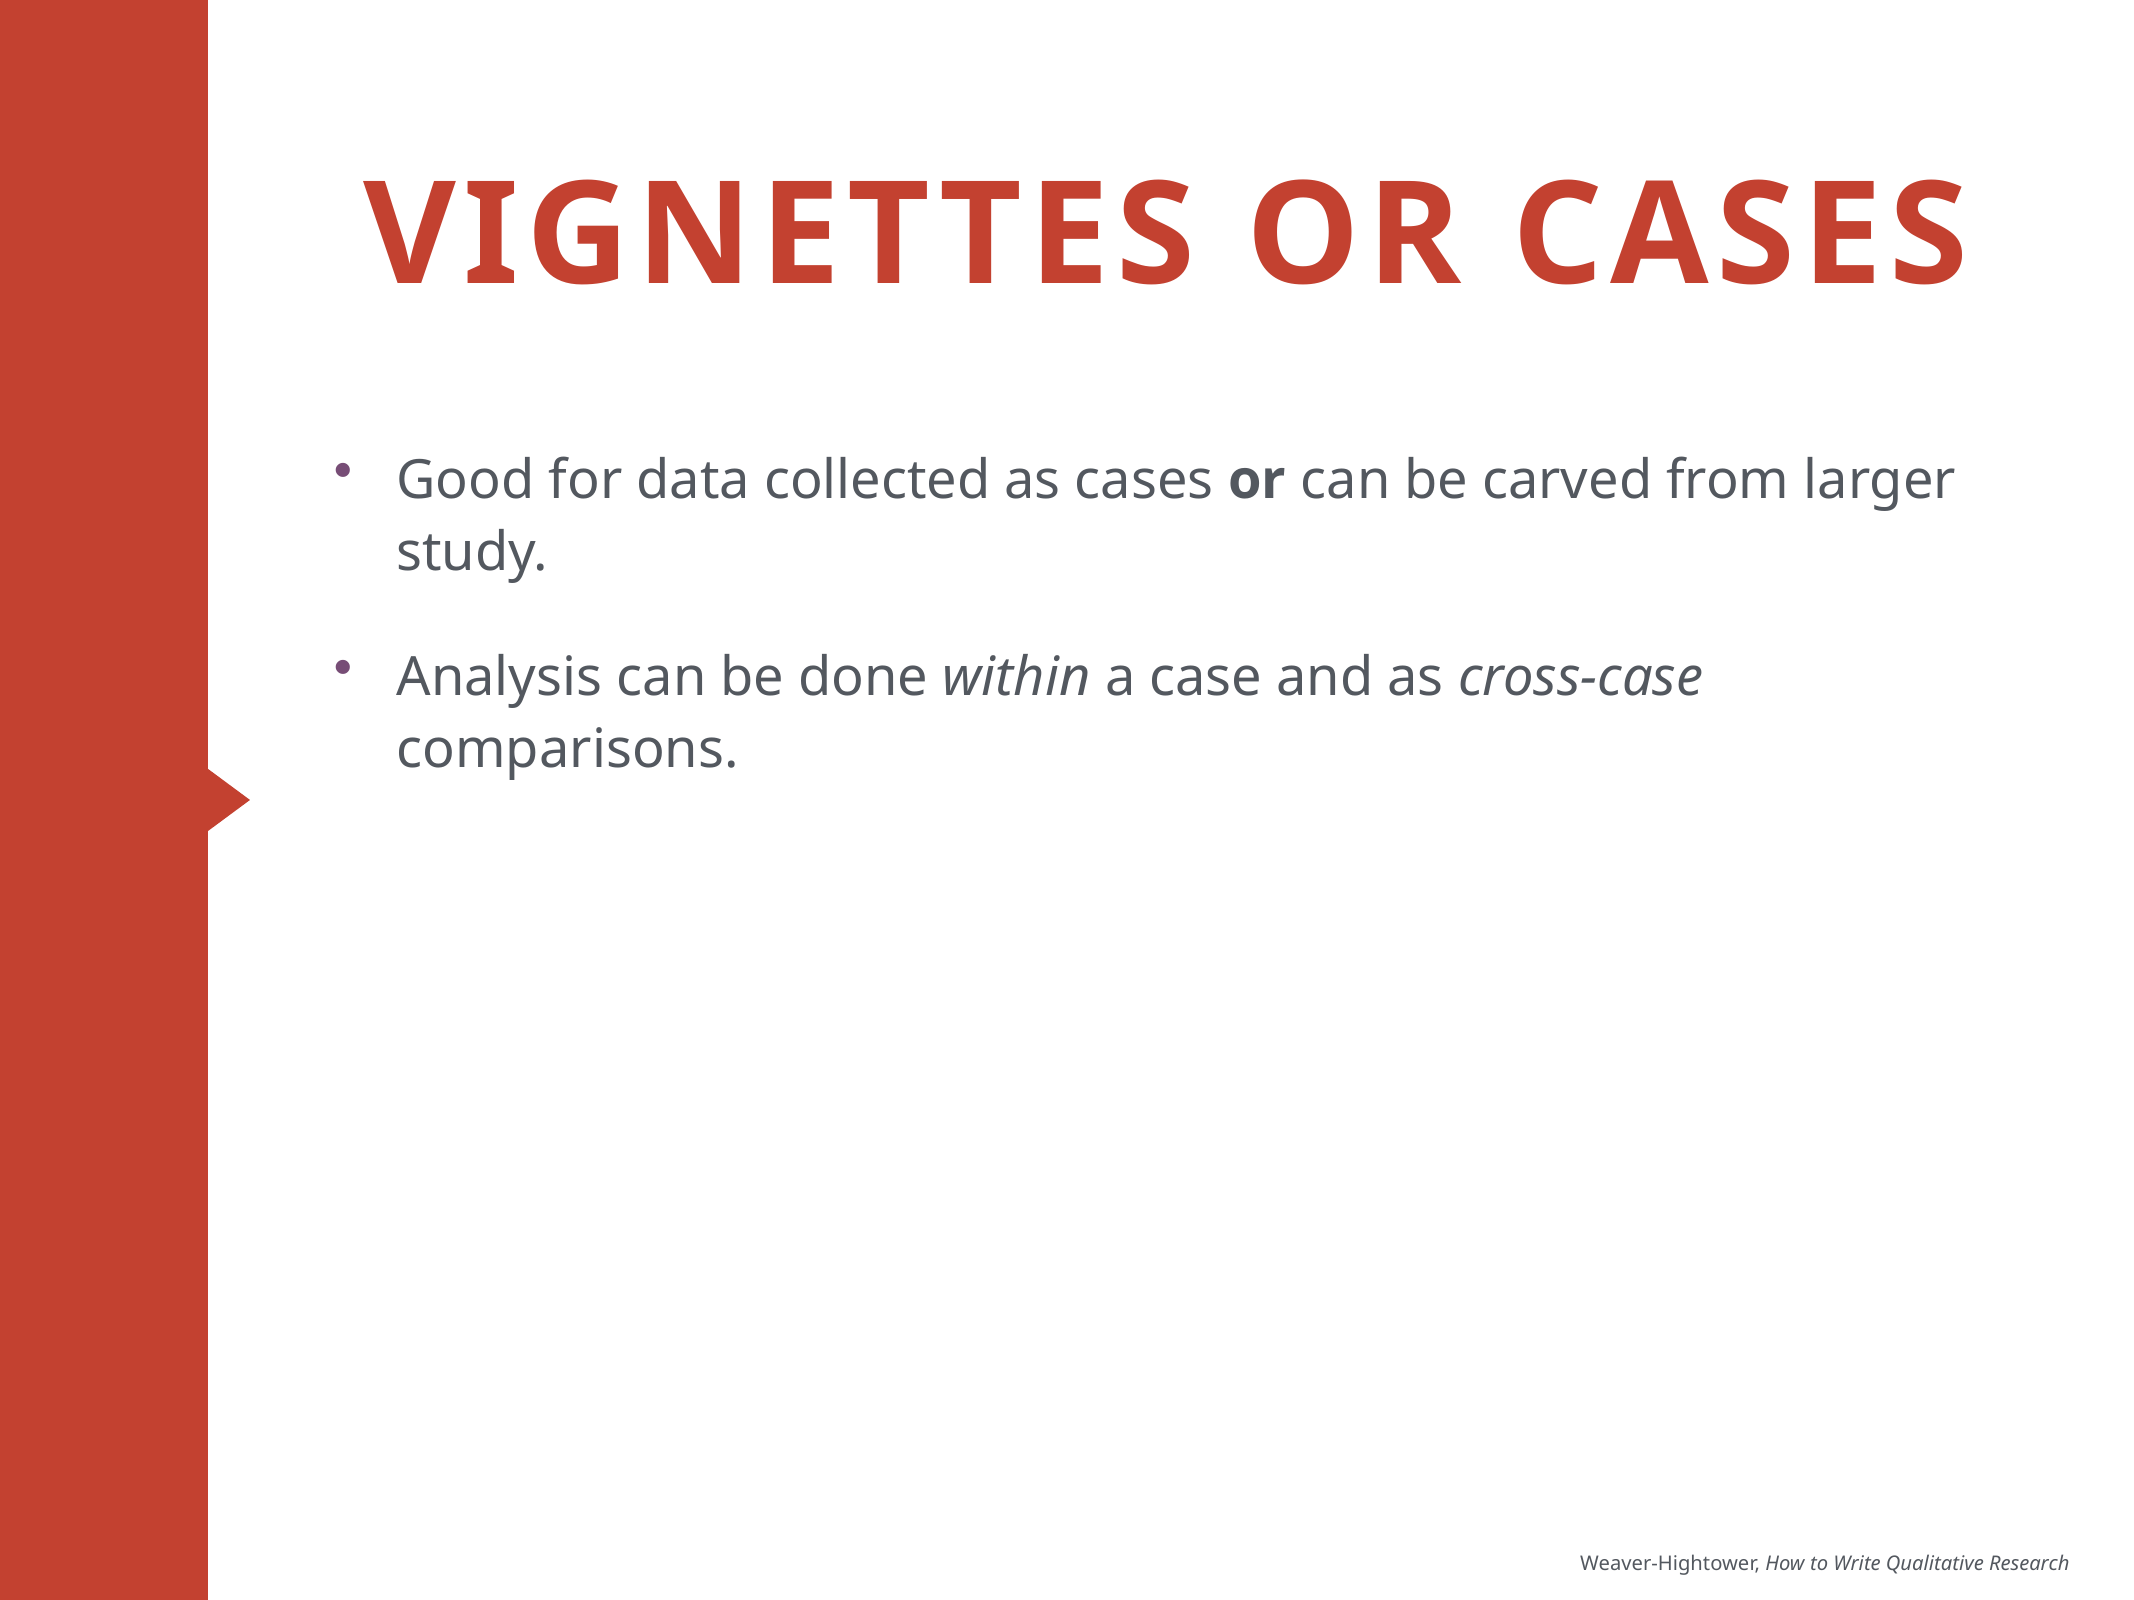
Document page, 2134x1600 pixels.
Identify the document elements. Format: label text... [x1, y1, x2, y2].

title Vignettes or cases [333, 79, 2002, 406]
list Good for data collected as cases or can be carved from larger study. Analysis can be done within a case and as cross-case comparisons. [333, 437, 2002, 1386]
